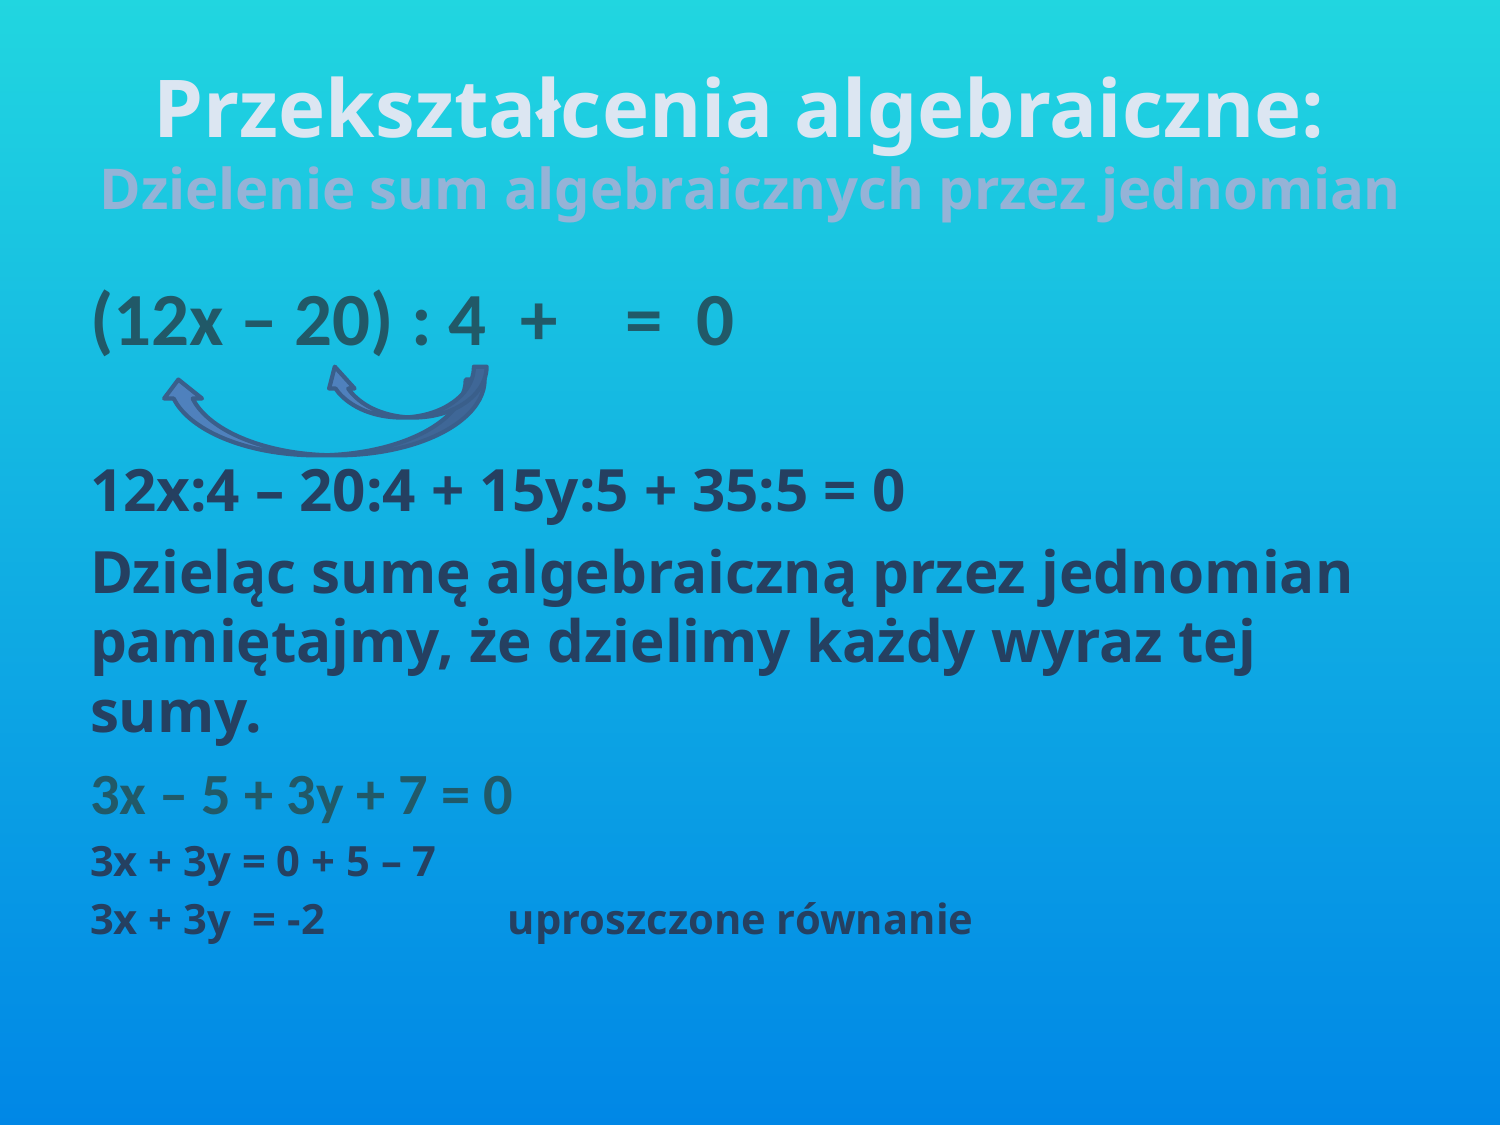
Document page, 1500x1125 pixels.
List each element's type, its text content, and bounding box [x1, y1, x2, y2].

text_box [162, 377, 487, 458]
text_box [327, 364, 489, 420]
title Przekształcenia algebraiczne: Dzielenie sum algebraicznych przez jednomian [75, 45, 1425, 233]
